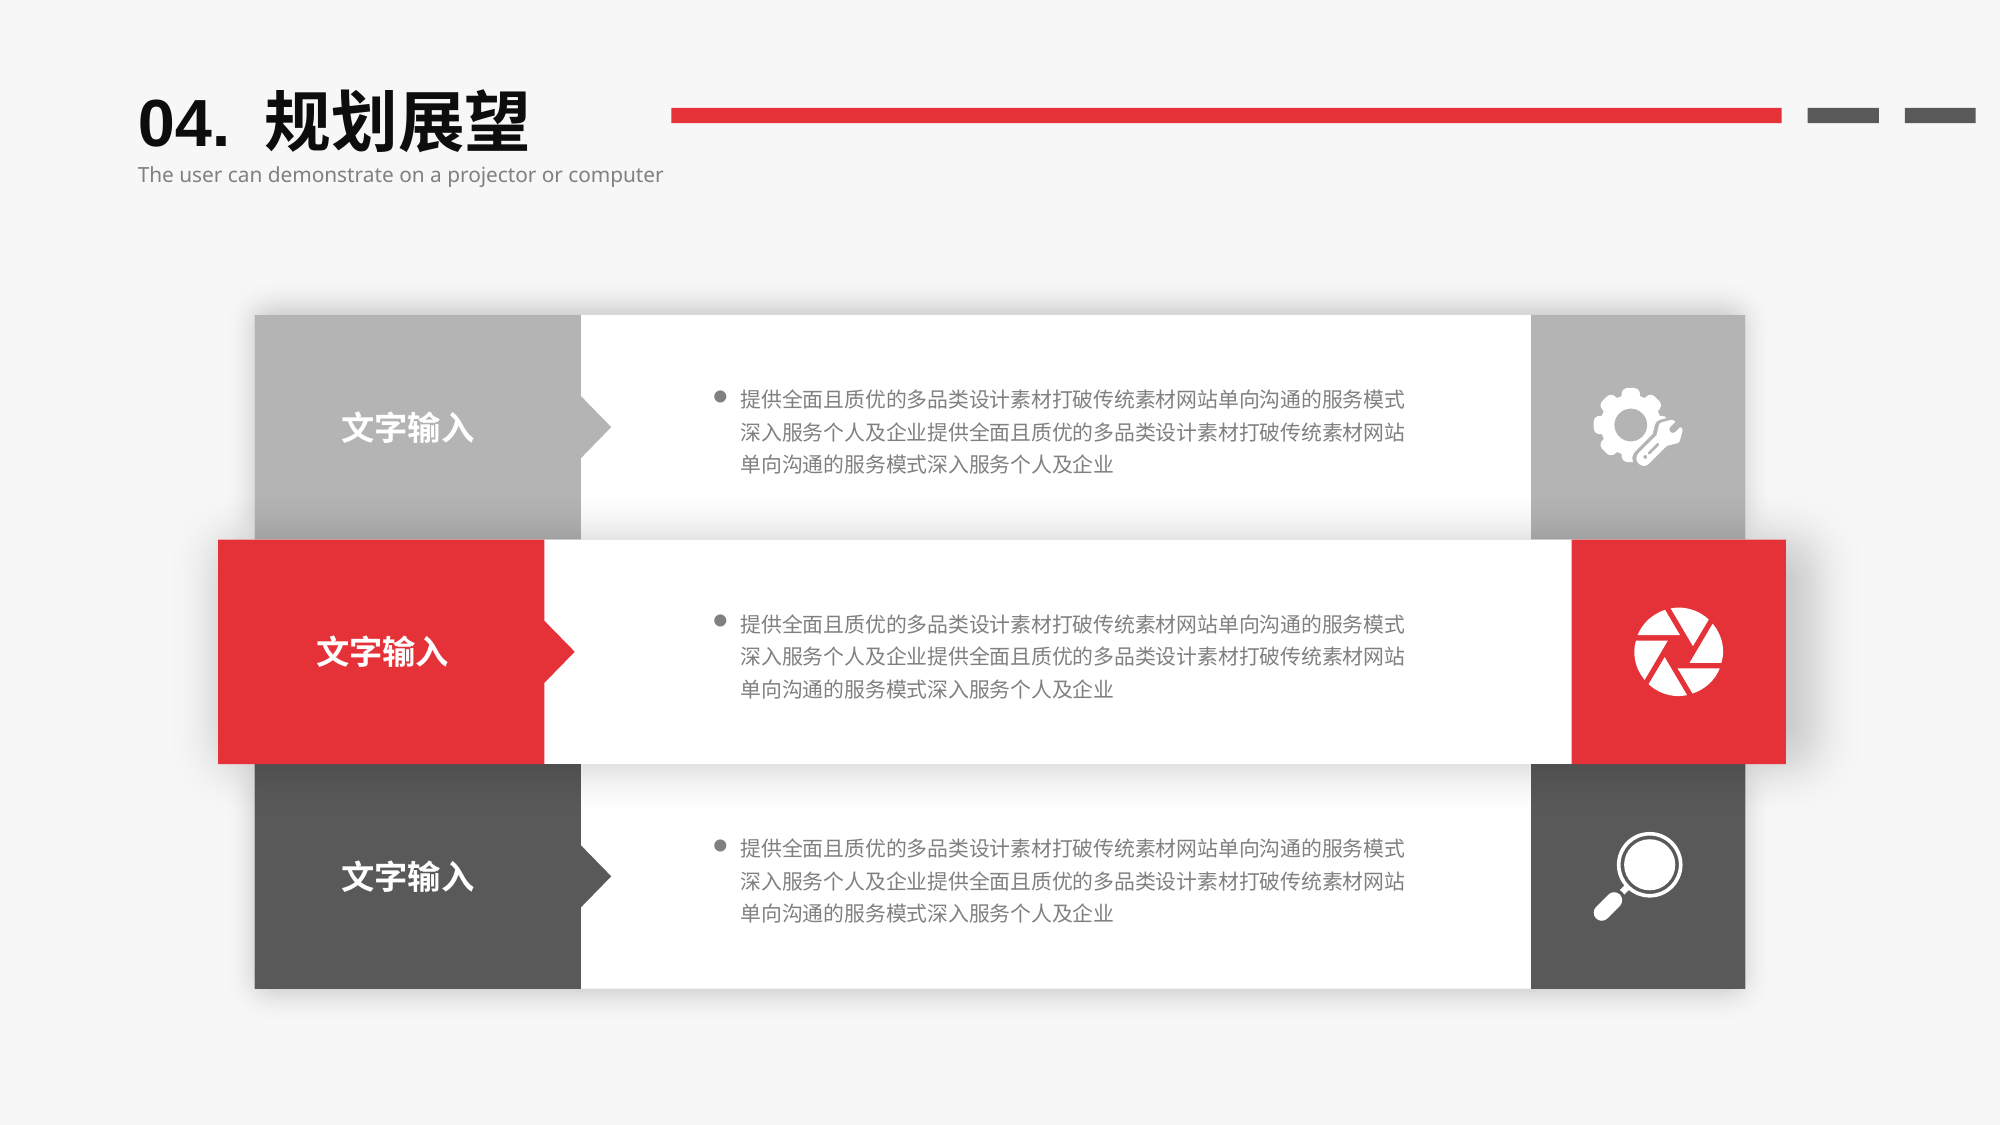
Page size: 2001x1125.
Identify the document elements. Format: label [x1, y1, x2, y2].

text_box [932, 107, 1783, 124]
text_box [1807, 107, 1880, 124]
text_box [1904, 107, 1977, 124]
text_box [254, 765, 1746, 989]
text_box [218, 539, 1786, 765]
text_box [123, 72, 932, 195]
text_box [254, 314, 1746, 539]
